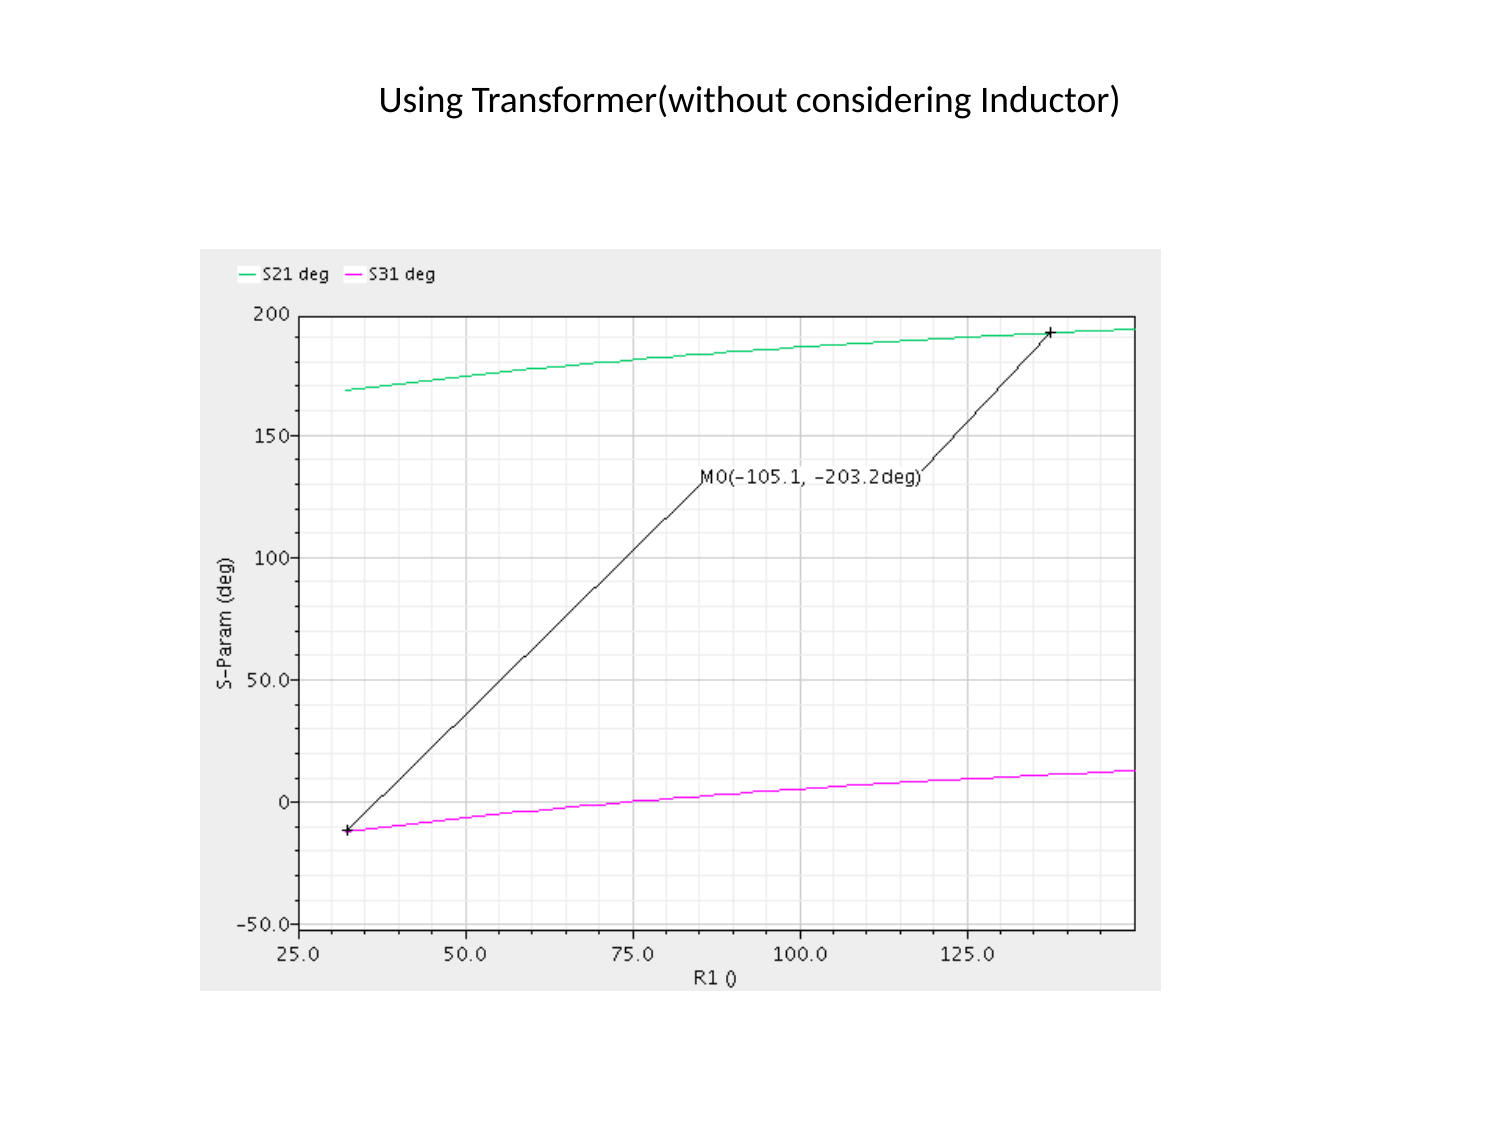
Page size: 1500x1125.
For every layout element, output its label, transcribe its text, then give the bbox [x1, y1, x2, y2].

picture [199, 249, 1162, 991]
title Using Transformer(without considering Inductor) [75, 45, 1425, 150]
